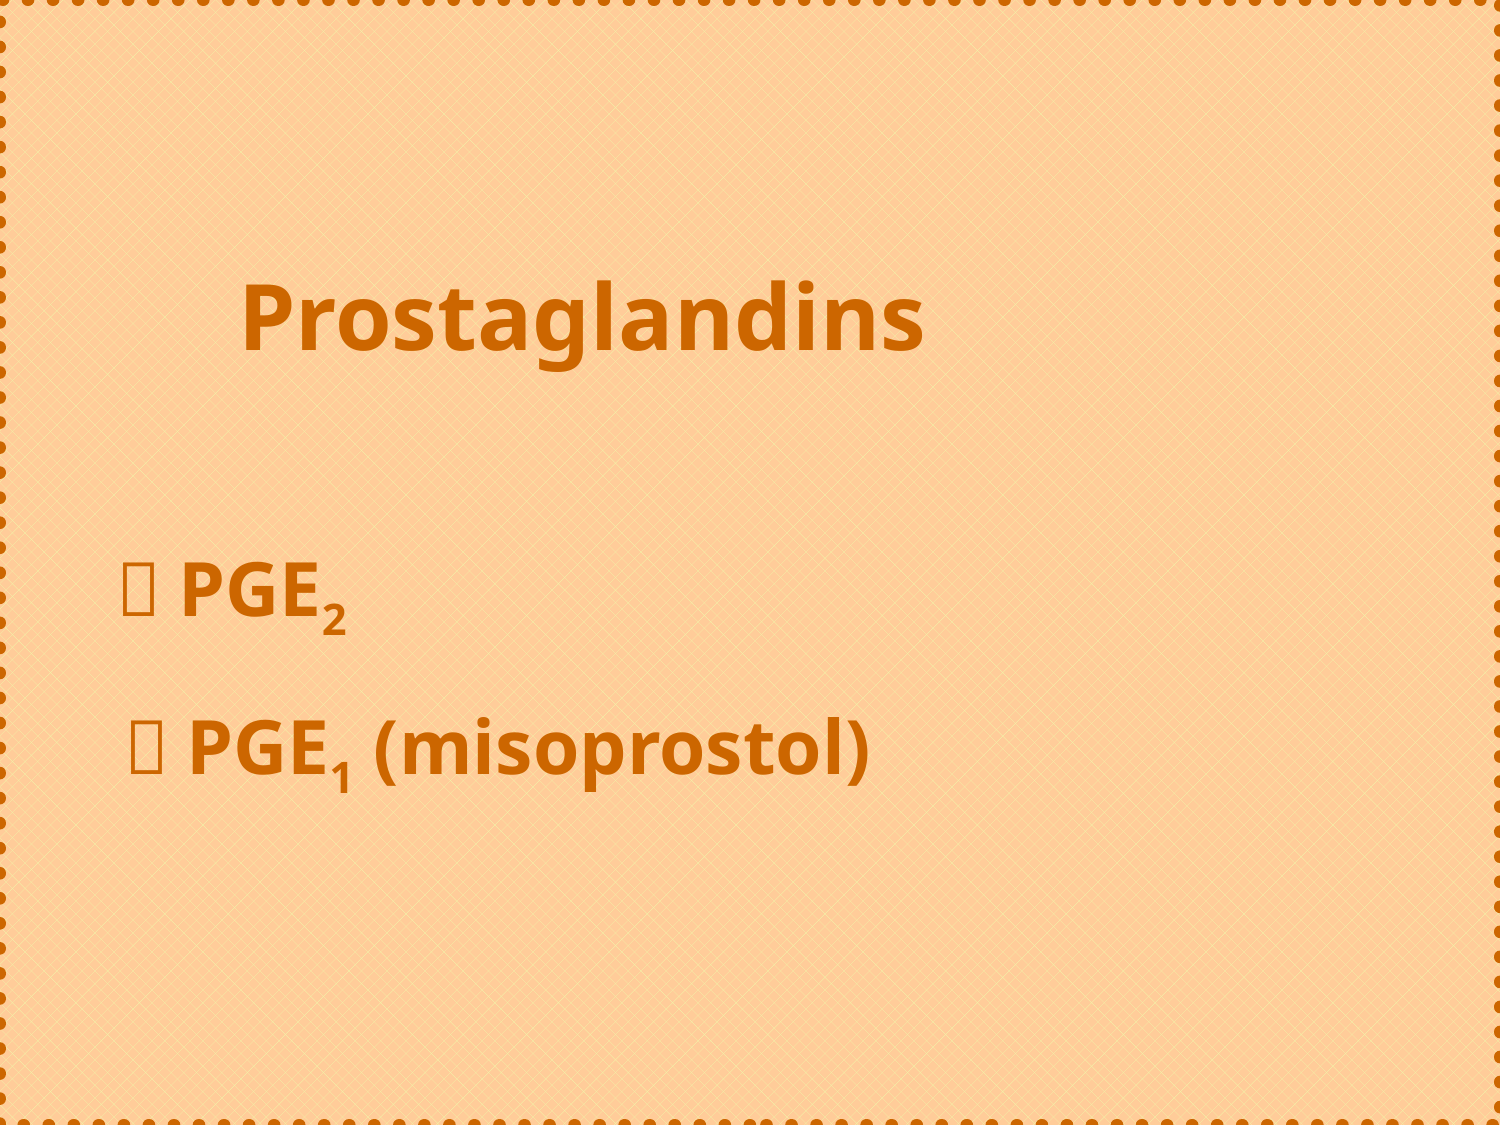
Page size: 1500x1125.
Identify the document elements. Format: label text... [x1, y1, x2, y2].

text_box Prostaglandins  PGE2  PGE1 (misoprostol) [0, 0, 1500, 1125]
